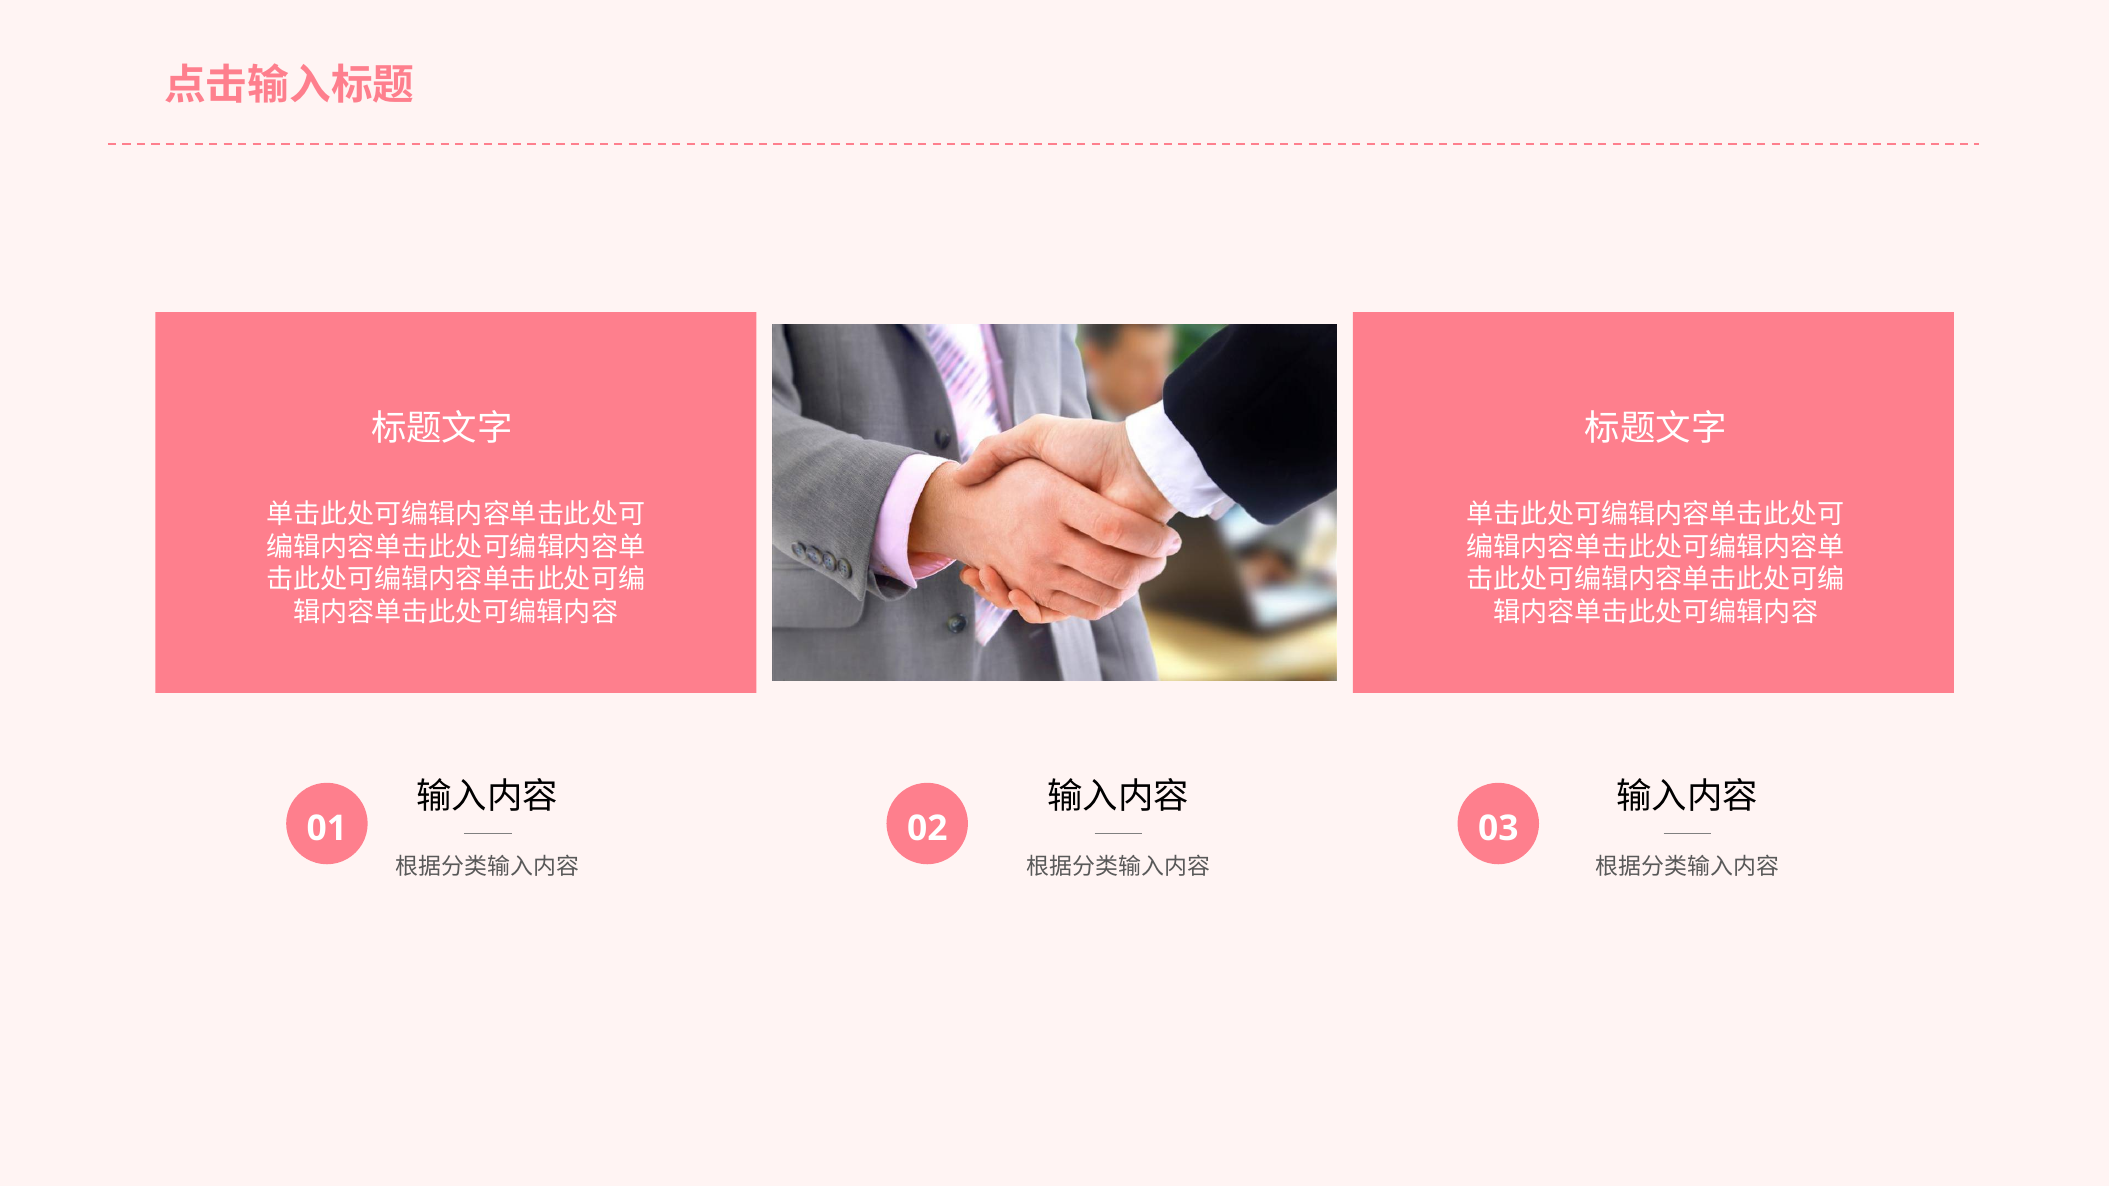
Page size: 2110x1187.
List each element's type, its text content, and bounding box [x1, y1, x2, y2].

text_box 点击输入标题 [148, 49, 431, 116]
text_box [155, 312, 1954, 887]
